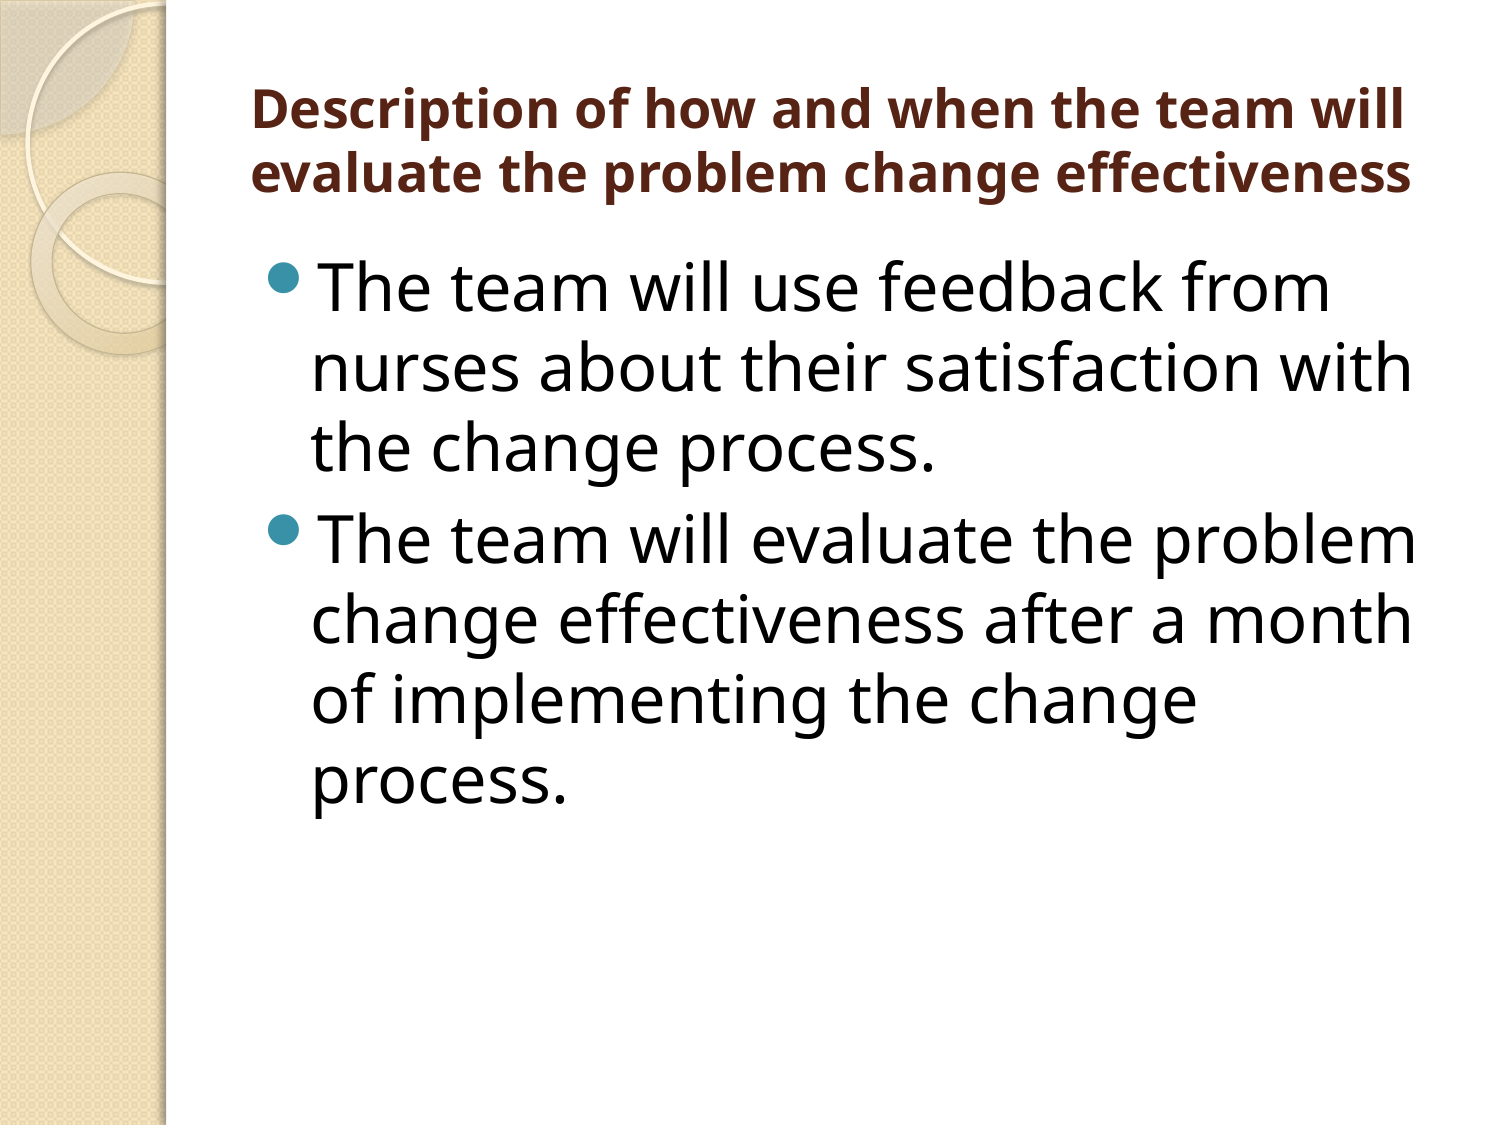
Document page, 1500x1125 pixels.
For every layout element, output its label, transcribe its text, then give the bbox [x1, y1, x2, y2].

list The team will use feedback from nurses about their satisfaction with the change process. The team will evaluate the problem change effectiveness after a month of implementing the change process. [235, 237, 1466, 1025]
title Description of how and when the team will evaluate the problem change effectiveness [235, 45, 1466, 233]
